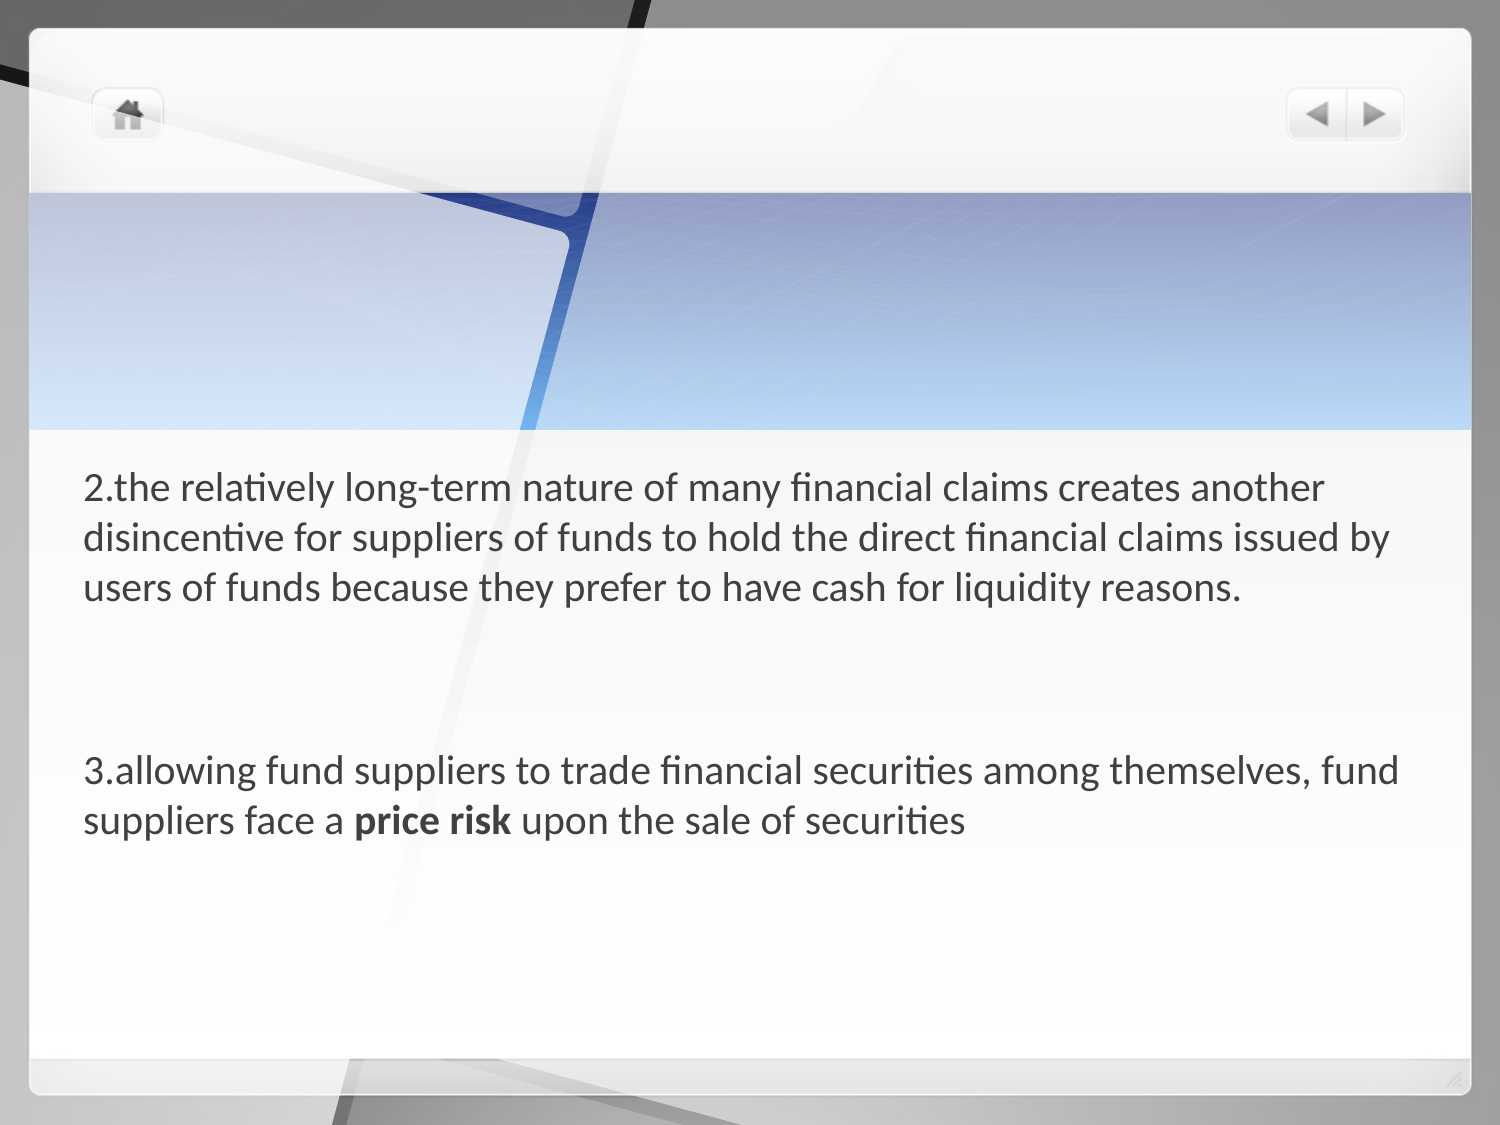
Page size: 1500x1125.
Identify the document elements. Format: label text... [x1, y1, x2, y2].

picture [0, 0, 651, 452]
picture [333, 1025, 738, 1125]
list 2.the relatively long-term nature of many financial claims creates another disincentive for suppliers of funds to hold the direct financial claims issued by users of funds because they prefer to have cash for liquidity reasons. 3.allowing fund suppliers to trade financial securities among themselves, fund suppliers face a price risk upon the sale of securities [68, 452, 1432, 1025]
